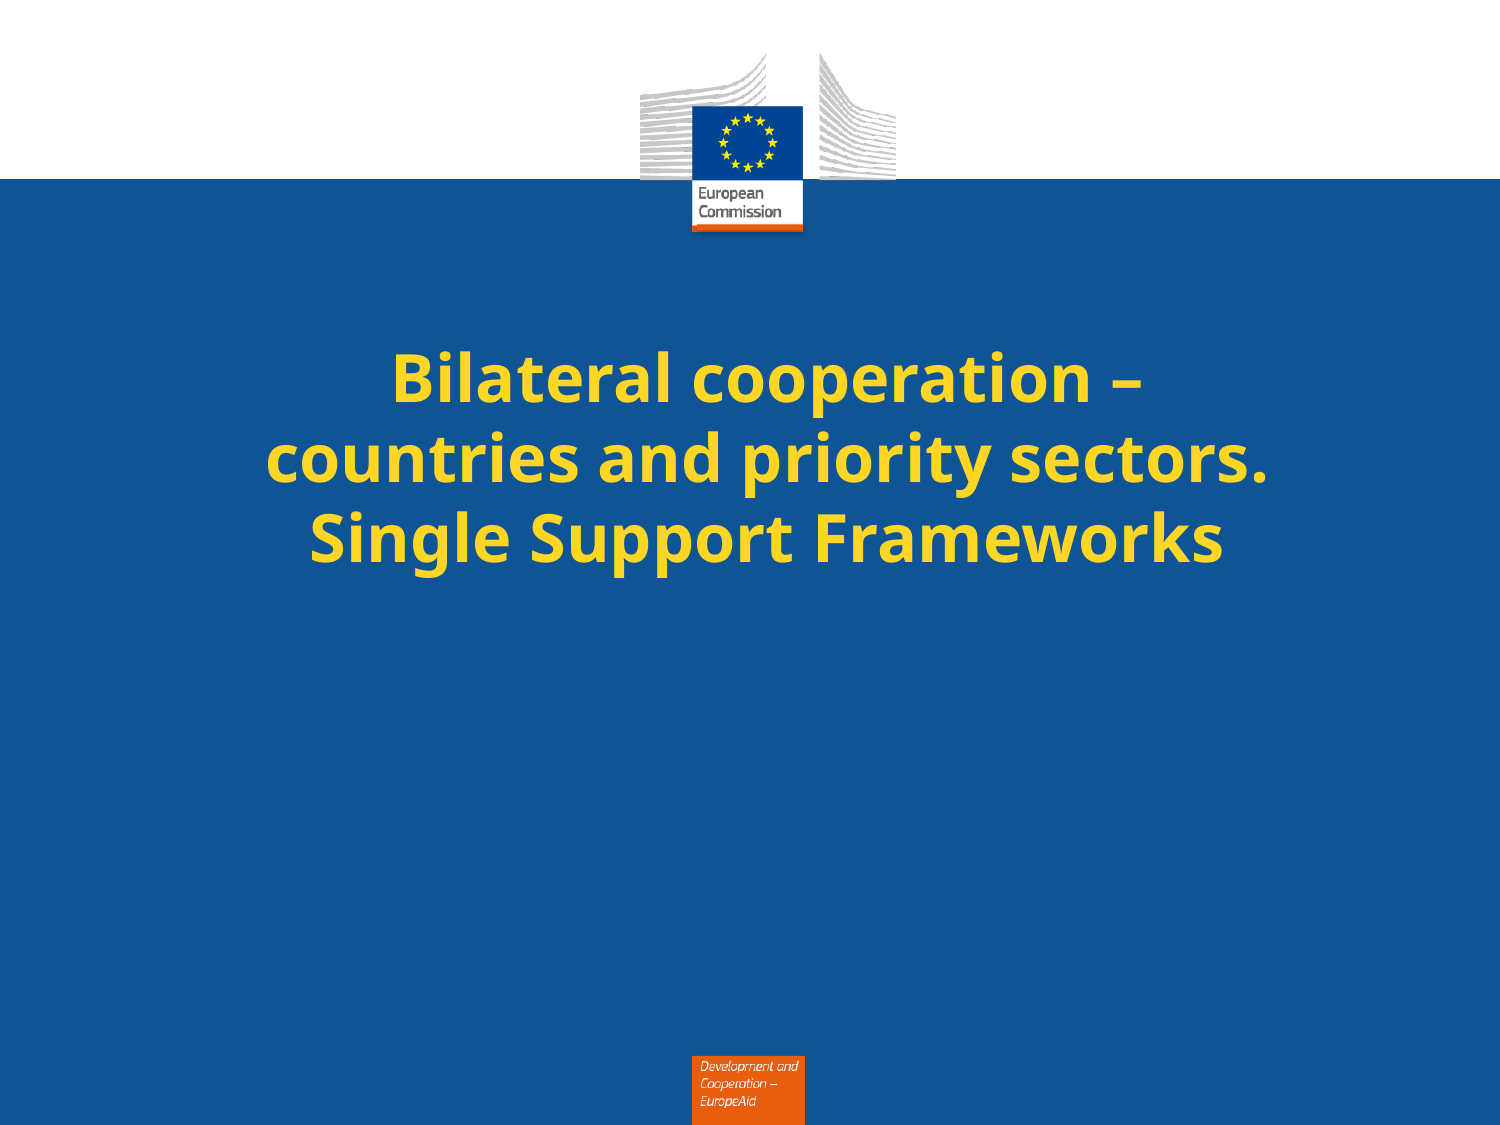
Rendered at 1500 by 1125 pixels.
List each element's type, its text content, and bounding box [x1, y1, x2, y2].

picture [692, 1054, 805, 1125]
title Bilateral cooperation – countries and priority sectors. Single Support Frameworks [41, 278, 1436, 634]
picture [598, 53, 896, 278]
